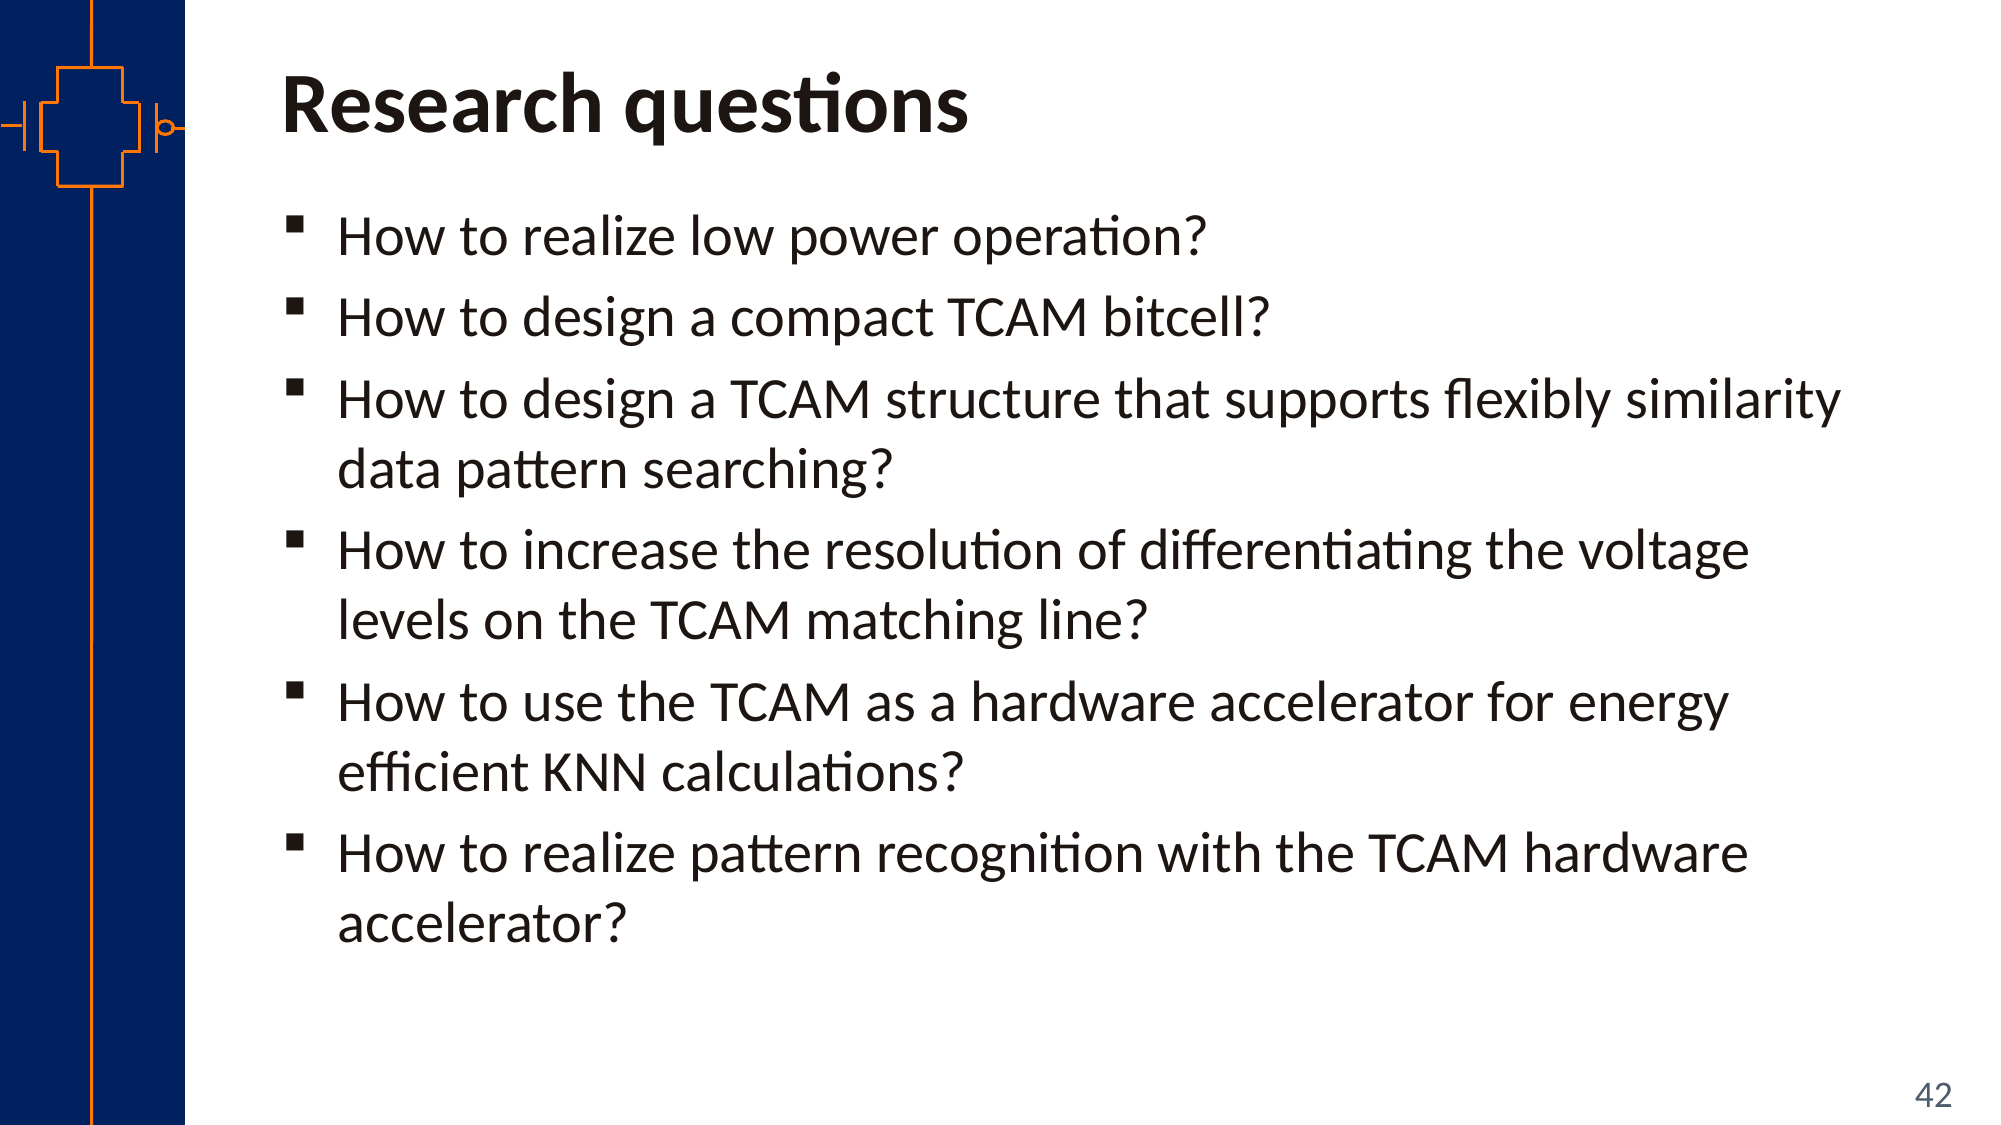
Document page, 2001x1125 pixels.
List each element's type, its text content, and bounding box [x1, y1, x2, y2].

list How to realize low power operation? How to design a compact TCAM bitcell? How to design a TCAM structure that supports flexibly similarity data pattern searching? How to increase the resolution of differentiating the voltage levels on the TCAM matching line? How to use the TCAM as a hardware accelerator for energy efficient KNN calculations? How to realize pattern recognition with the TCAM hardware accelerator? [266, 189, 1900, 1049]
slide_number 42 [1899, 1062, 1984, 1123]
title Research questions [266, 37, 1850, 157]
